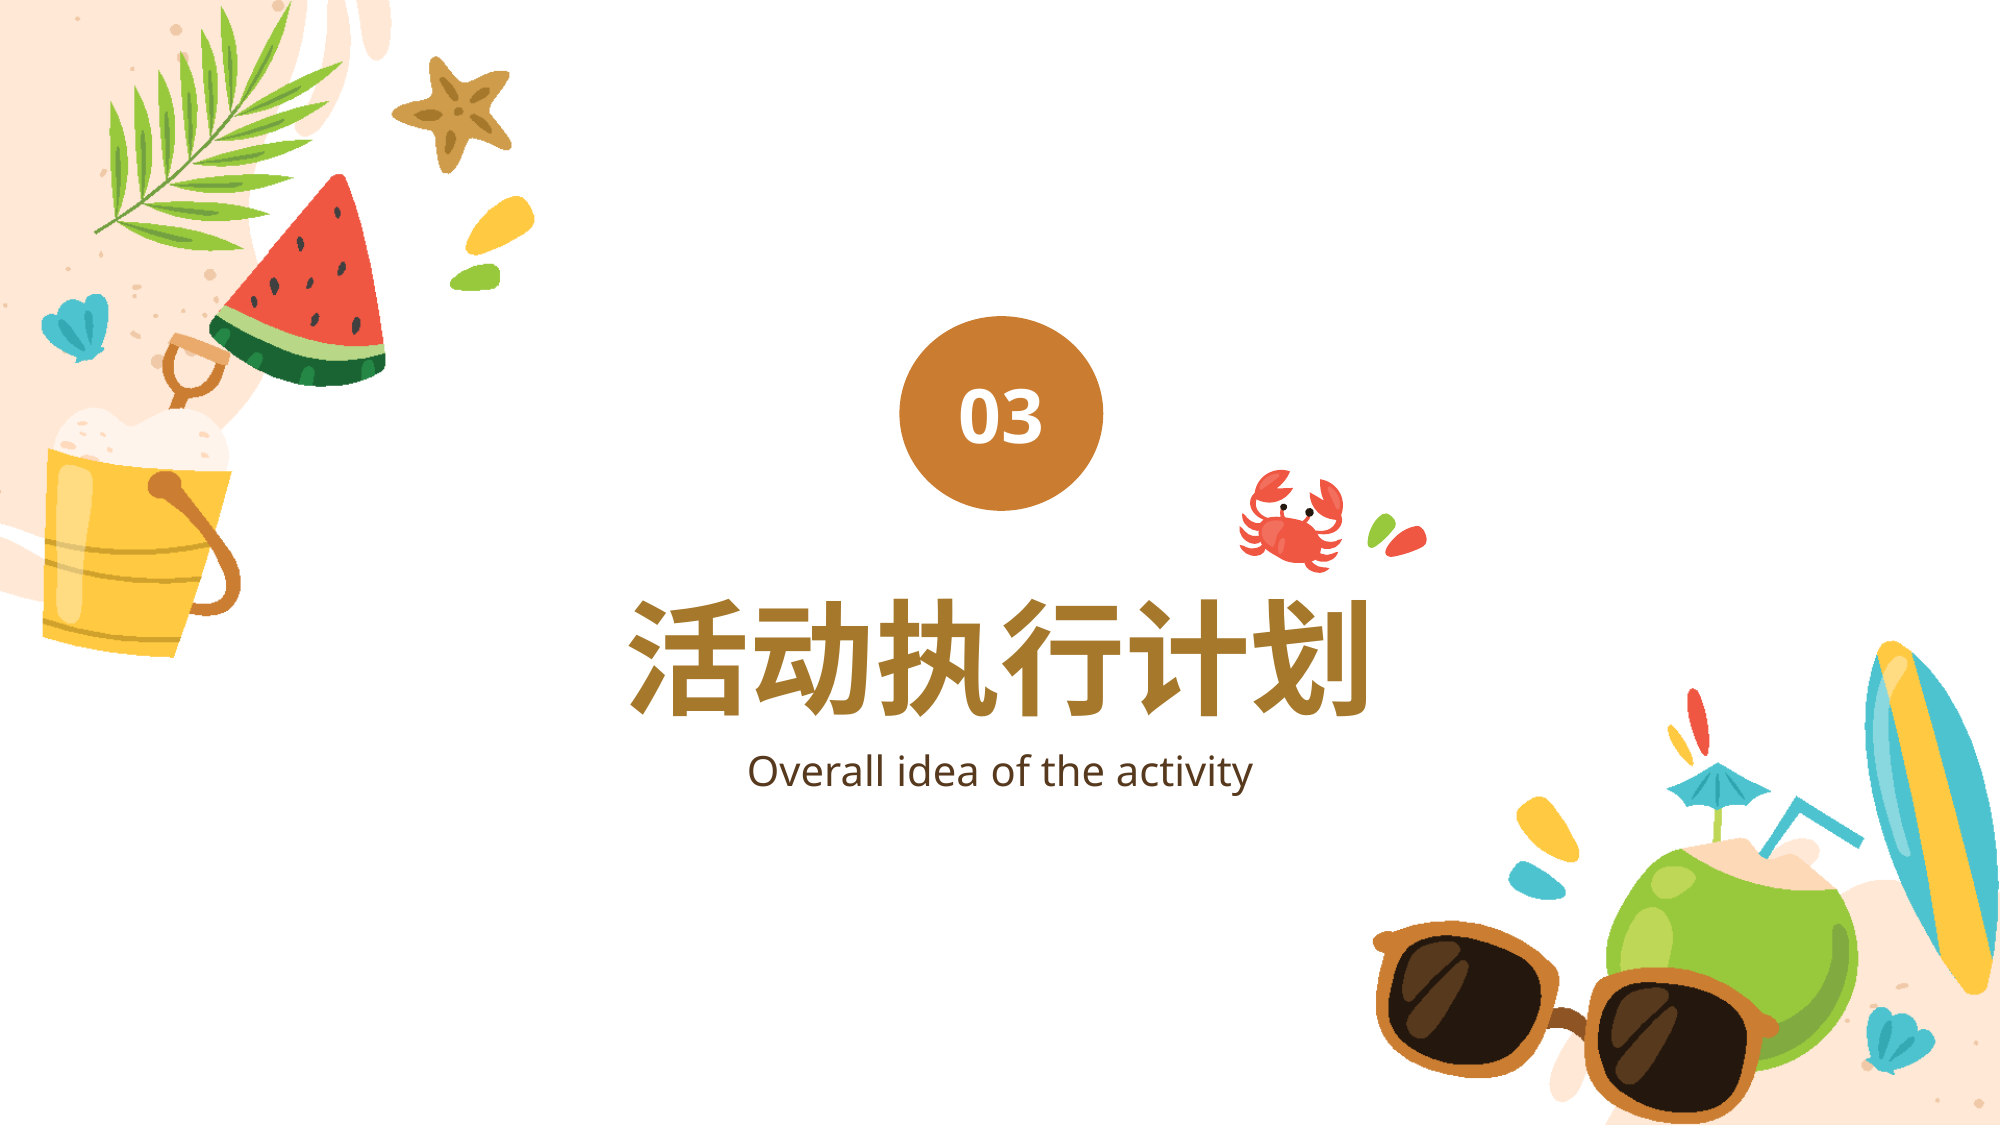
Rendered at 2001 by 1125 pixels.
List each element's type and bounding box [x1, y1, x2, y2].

picture [0, 0, 2000, 1125]
text_box [603, 316, 1397, 803]
